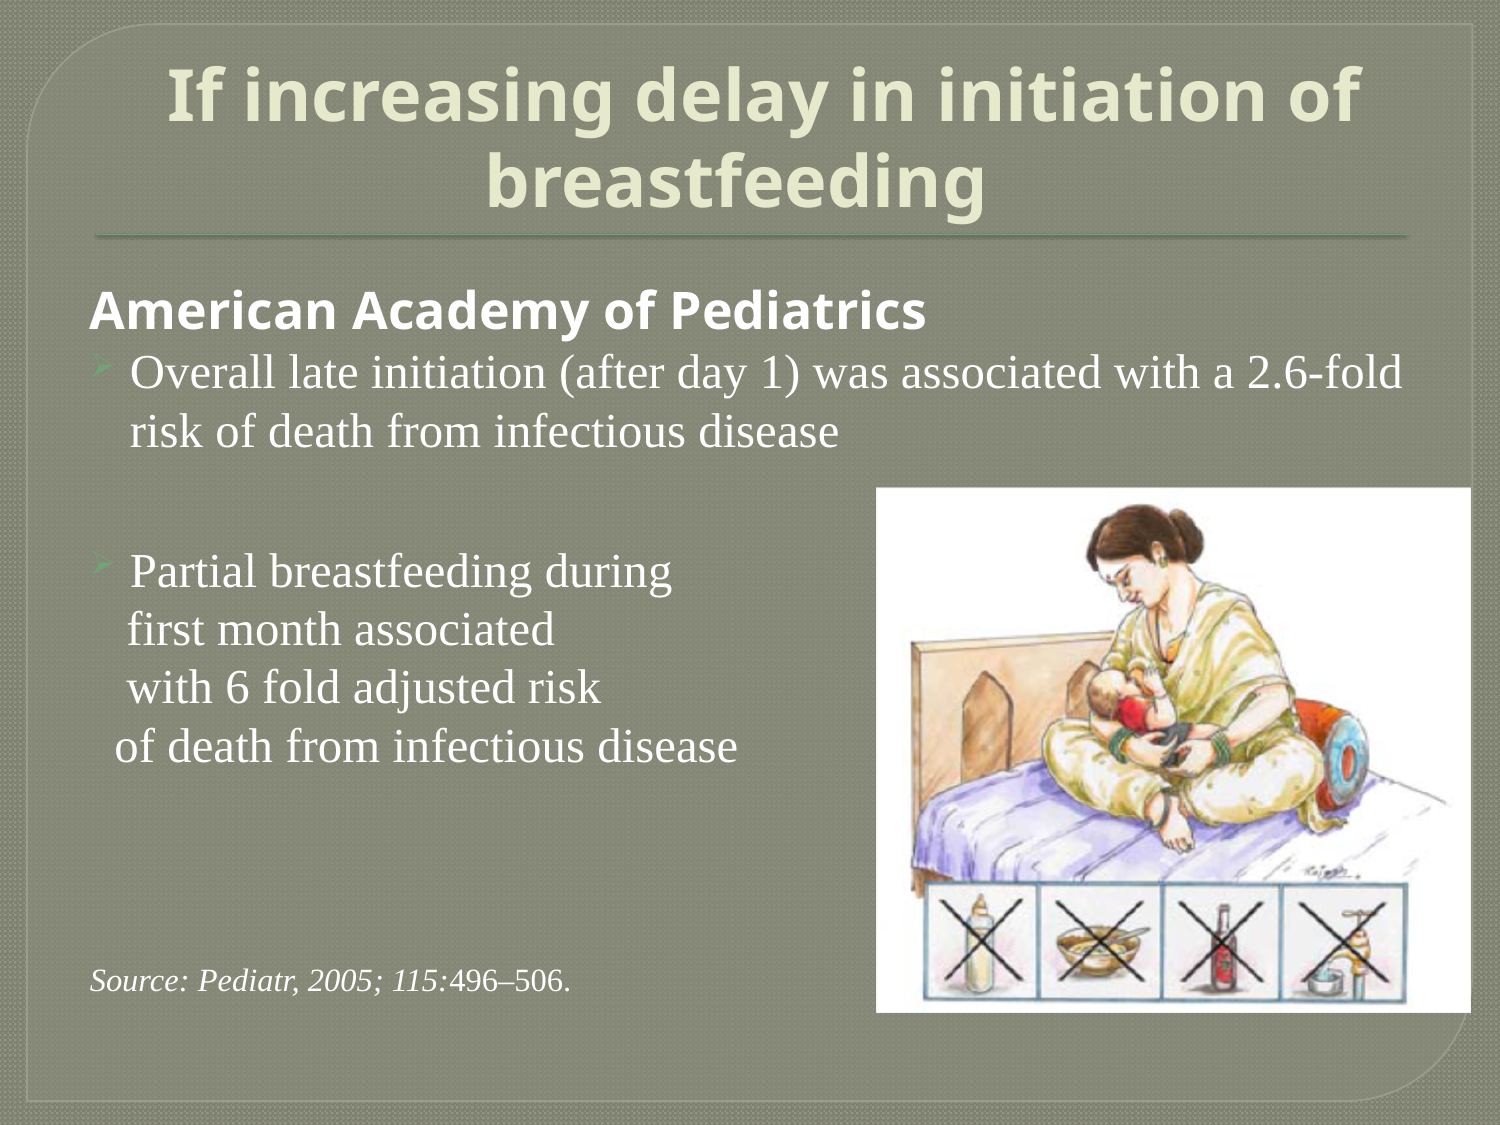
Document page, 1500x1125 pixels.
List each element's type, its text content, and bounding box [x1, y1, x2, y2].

picture [877, 451, 1470, 1049]
list American Academy of Pediatrics Overall late initiation (after day 1) was associated with a 2.6-fold risk of death from infectious disease Partial breastfeeding during first month associated with 6 fold adjusted risk of death from infectious disease Source: Pediatr, 2005; 115:496–506. [75, 270, 1425, 1013]
title If increasing delay in initiation of breastfeeding [75, 41, 1425, 230]
